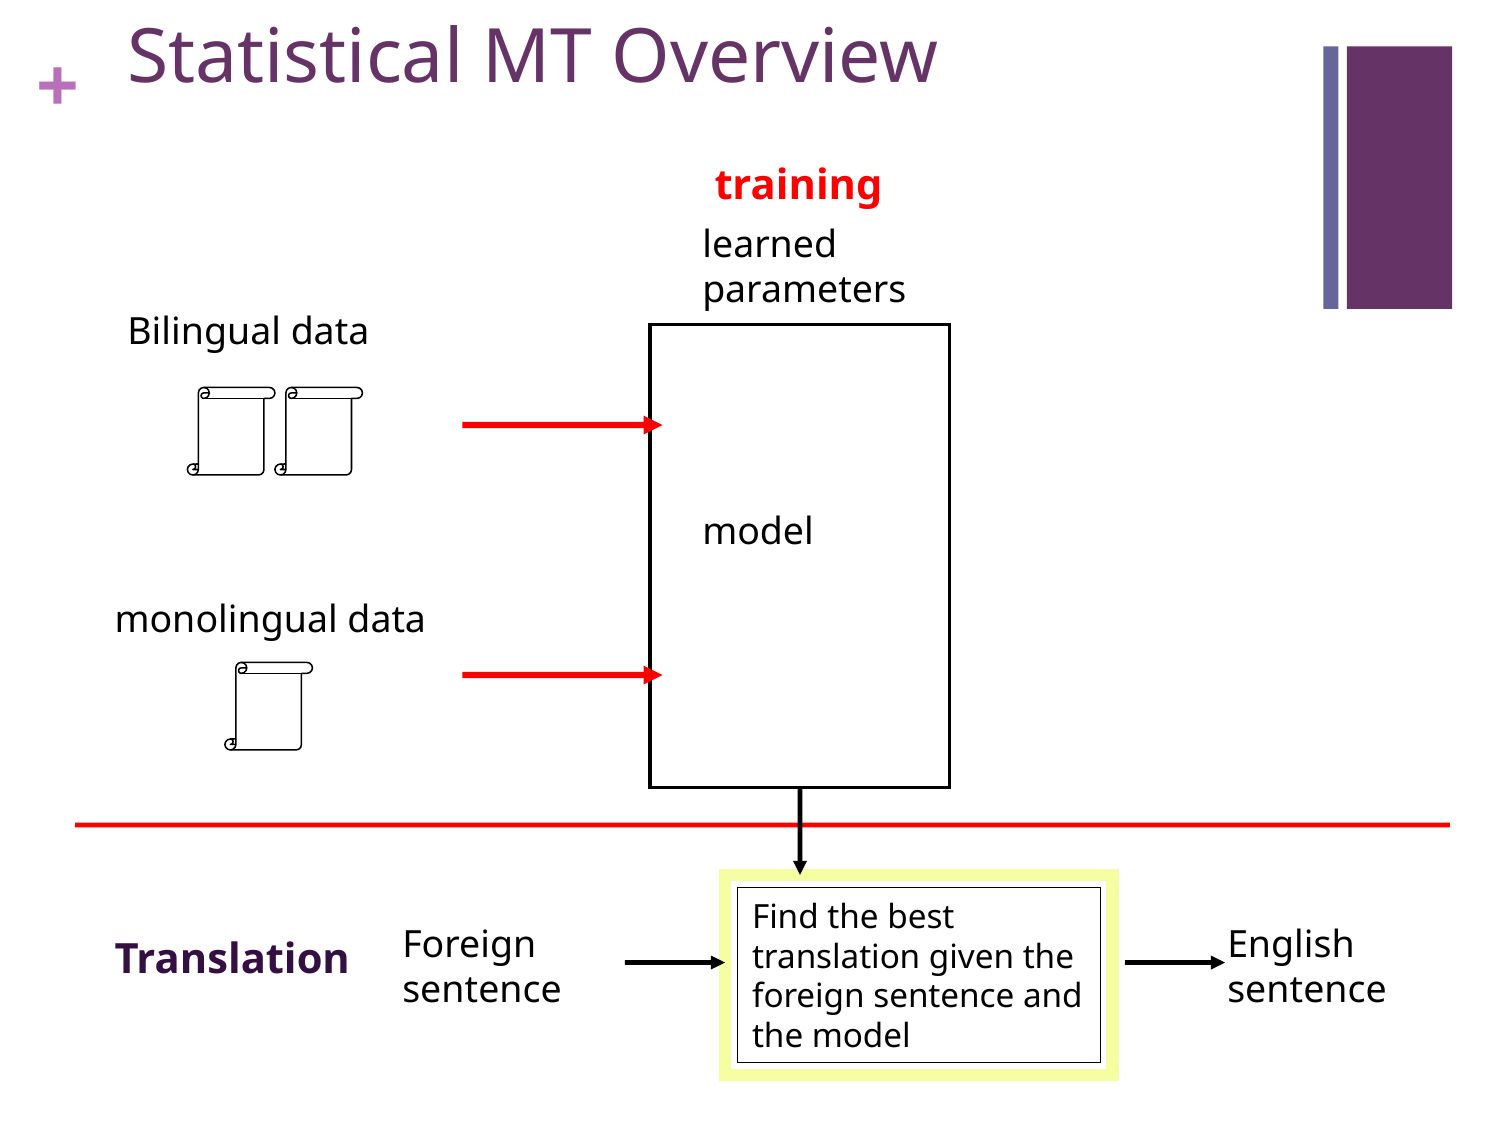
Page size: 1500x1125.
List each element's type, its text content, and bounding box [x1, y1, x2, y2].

text_box model [687, 499, 913, 560]
text_box [724, 875, 1113, 1075]
text_box [462, 418, 663, 432]
text_box Bilingual data [112, 299, 475, 360]
text_box [624, 956, 725, 969]
text_box Find the best translation given the foreign sentence and the model [737, 887, 1100, 1062]
text_box [793, 787, 807, 875]
title Statistical MT Overview [112, 0, 1463, 188]
text_box [187, 387, 275, 475]
text_box training [699, 149, 938, 215]
text_box [224, 662, 313, 750]
text_box English sentence [1212, 912, 1463, 1018]
text_box [462, 668, 663, 682]
text_box [649, 324, 950, 788]
text_box [274, 387, 363, 475]
text_box learned parameters [687, 212, 925, 318]
text_box Foreign sentence [387, 912, 638, 1018]
text_box monolingual data [99, 587, 463, 648]
text_box Translation [99, 924, 388, 990]
